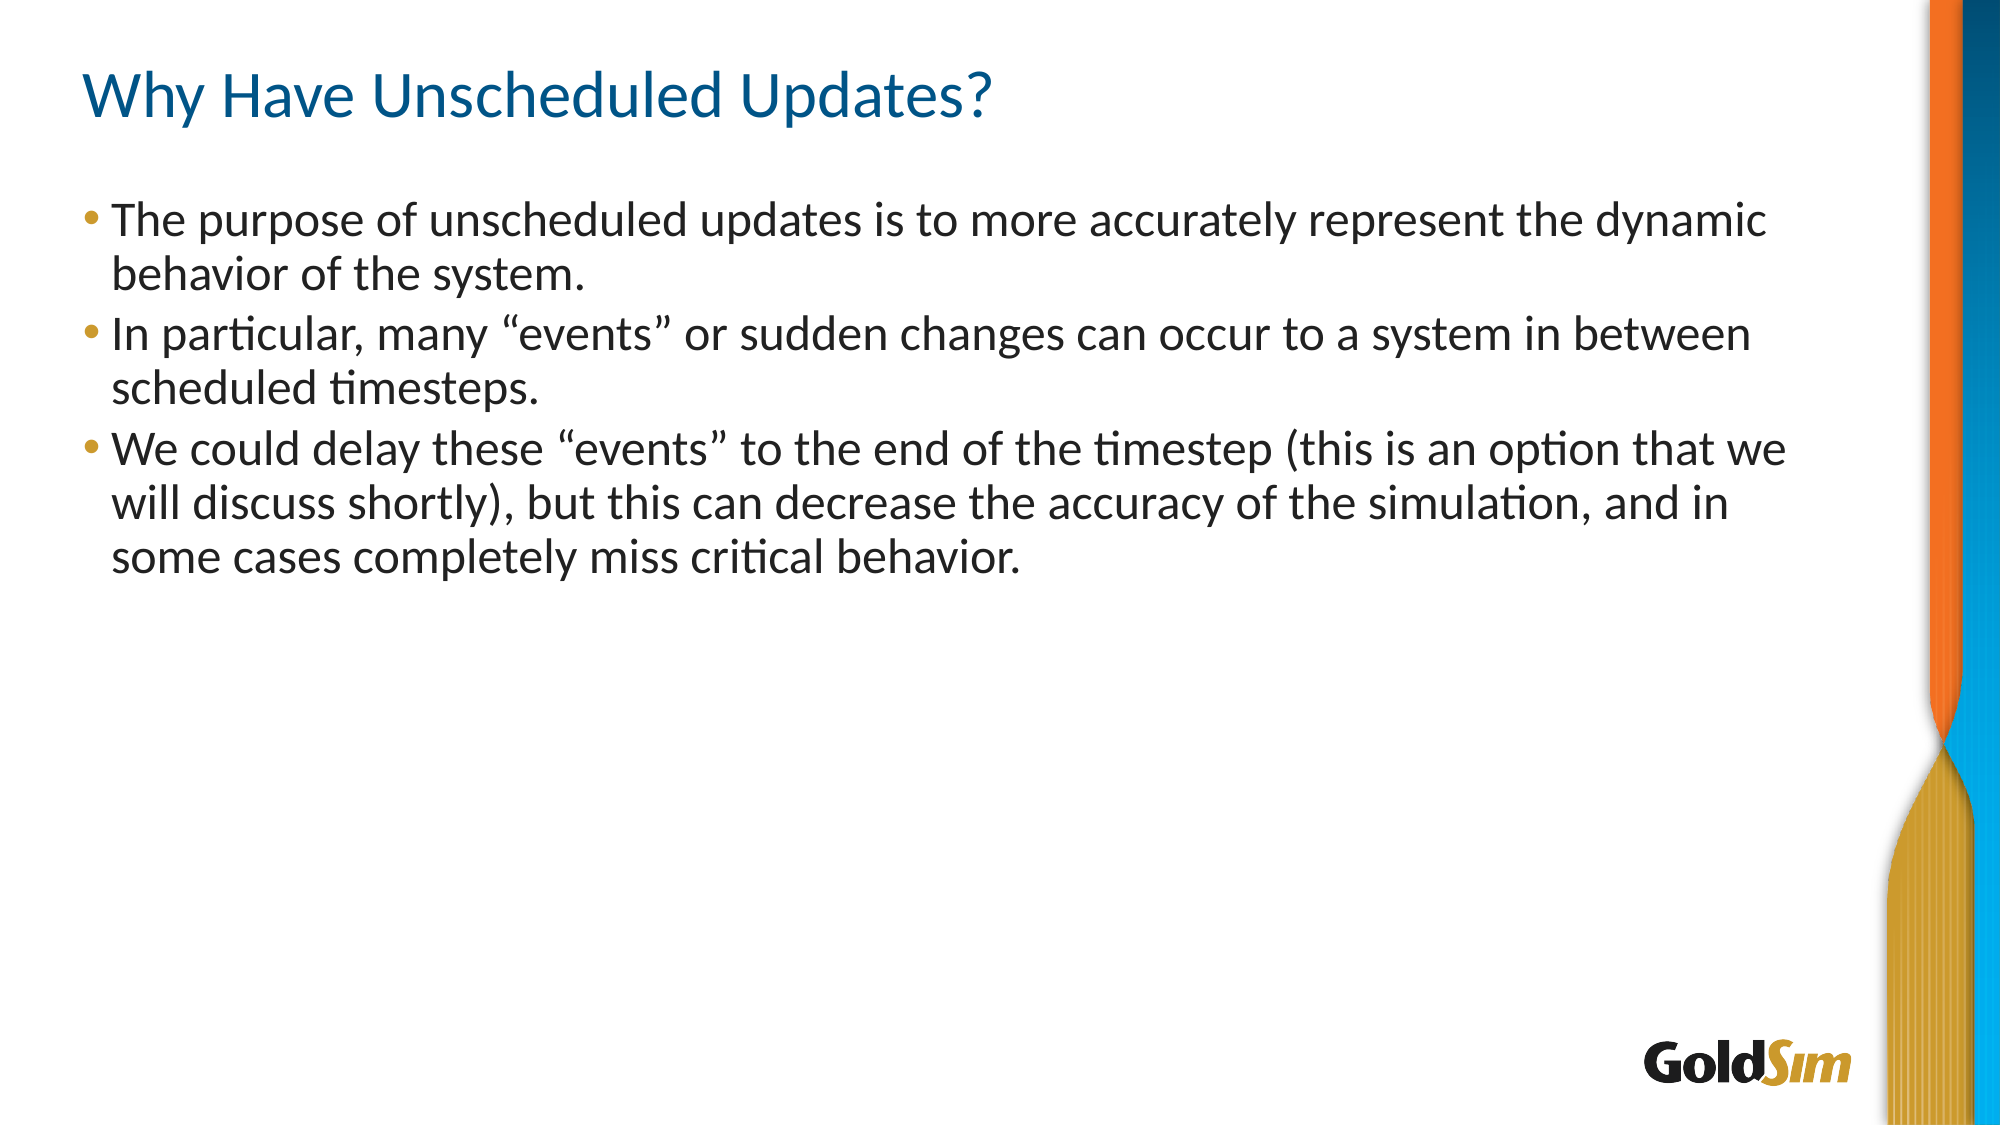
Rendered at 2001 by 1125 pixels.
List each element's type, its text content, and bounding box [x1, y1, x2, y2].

picture [1643, 0, 1974, 1125]
list The purpose of unscheduled updates is to more accurately represent the dynamic behavior of the system. In particular, many “events” or sudden changes can occur to a system in between scheduled timesteps. We could delay these “events” to the end of the timestep (this is an option that we will discuss shortly), but this can decrease the accuracy of the simulation, and in some cases completely miss critical behavior. [82, 192, 1808, 588]
title Why Have Unscheduled Updates? [82, 59, 1808, 167]
